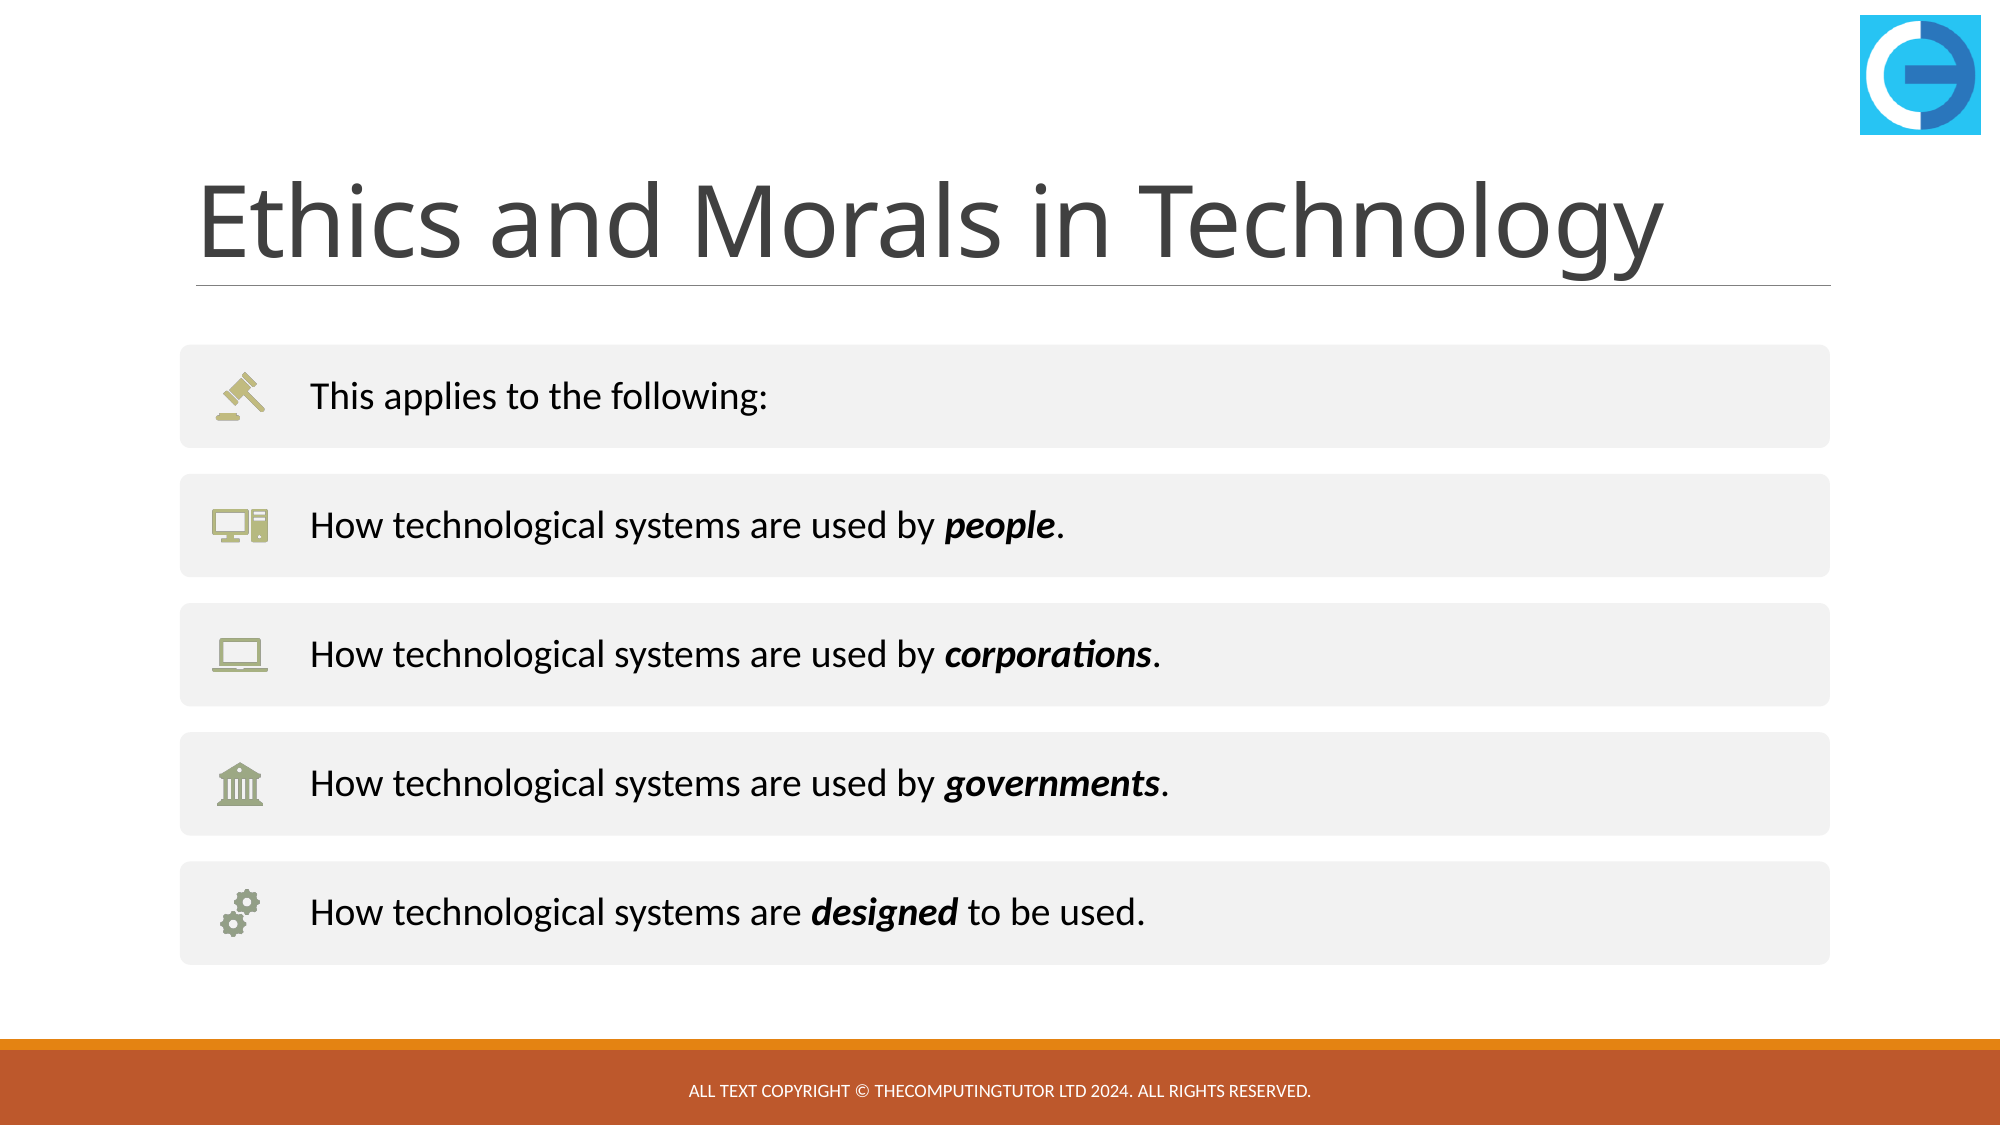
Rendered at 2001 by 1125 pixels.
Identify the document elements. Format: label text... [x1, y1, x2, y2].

title Ethics and Morals in Technology [180, 47, 1830, 285]
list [179, 343, 1831, 966]
footer All text copyright © TheComputingTutor Ltd 2024. All rights Reserved. [604, 1059, 1396, 1120]
picture [1860, 15, 1981, 135]
